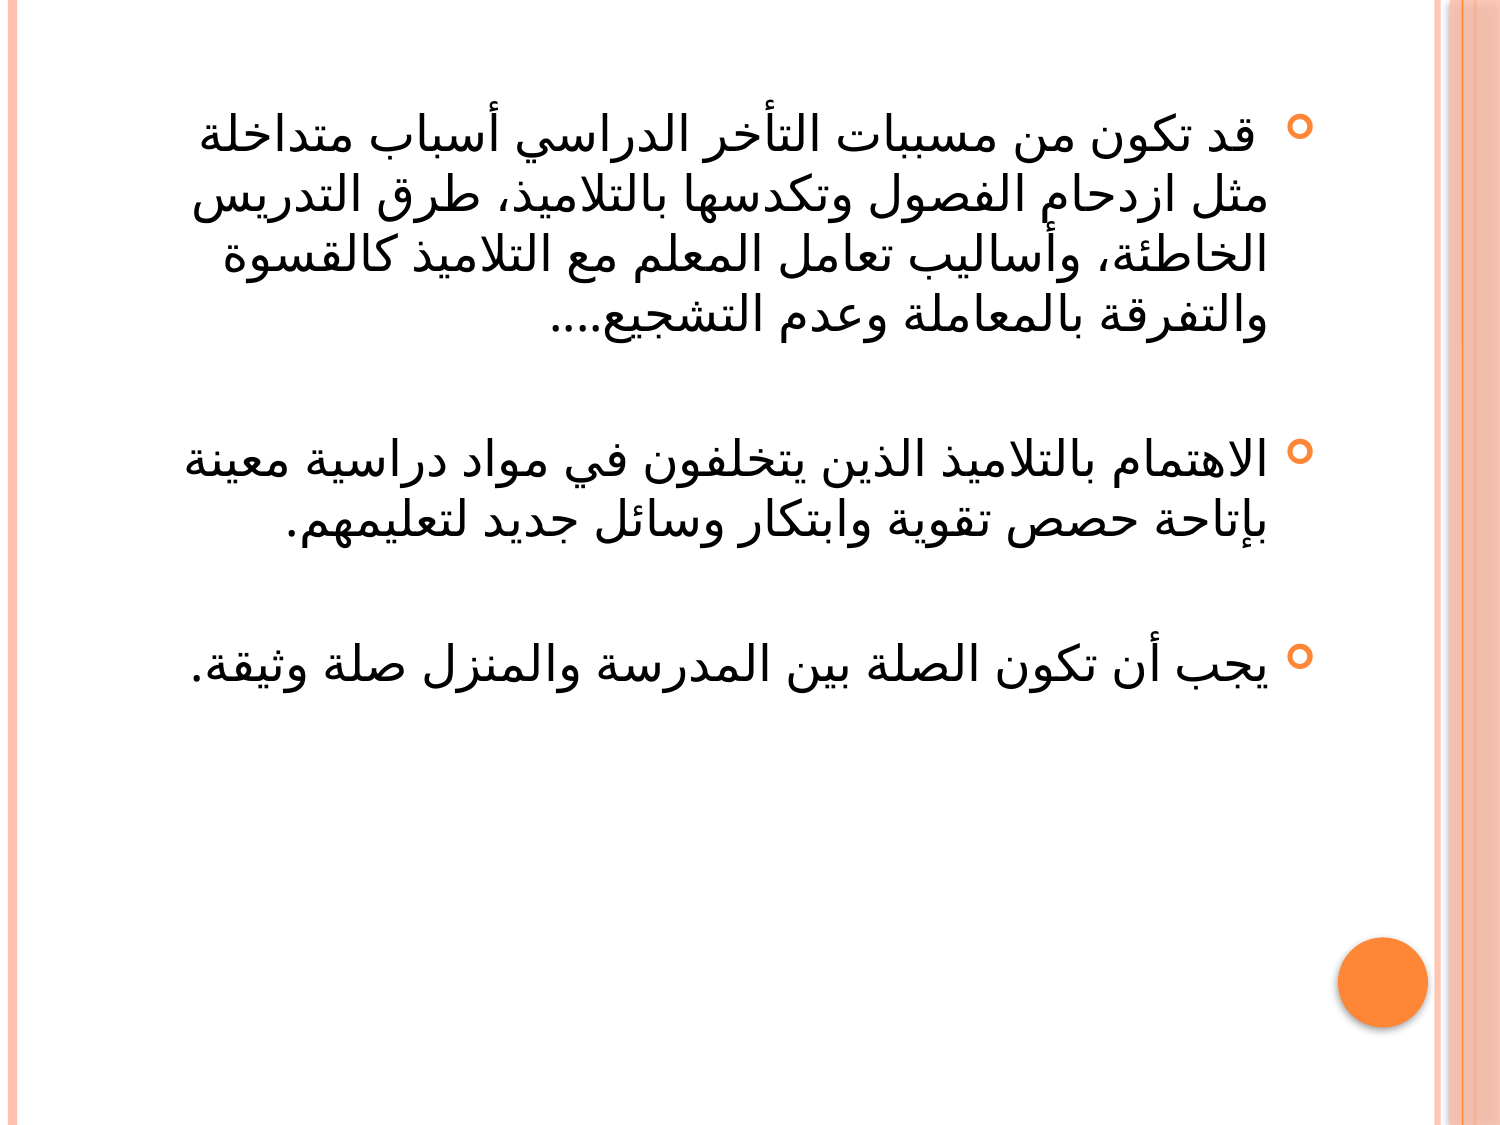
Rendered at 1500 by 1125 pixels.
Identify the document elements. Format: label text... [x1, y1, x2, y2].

list قد تكون من مسببات التأخر الدراسي أسباب متداخلة مثل ازدحام الفصول وتكدسها بالتلاميذ، طرق التدريس الخاطئة، وأساليب تعامل المعلم مع التلاميذ كالقسوة والتفرقة بالمعاملة وعدم التشجيع.... الاهتمام بالتلاميذ الذين يتخلفون في مواد دراسية معينة بإتاحة حصص تقوية وابتكار وسائل جديد لتعليمهم. يجب أن تكون الصلة بين المدرسة والمنزل صلة وثيقة. [105, 93, 1331, 1016]
